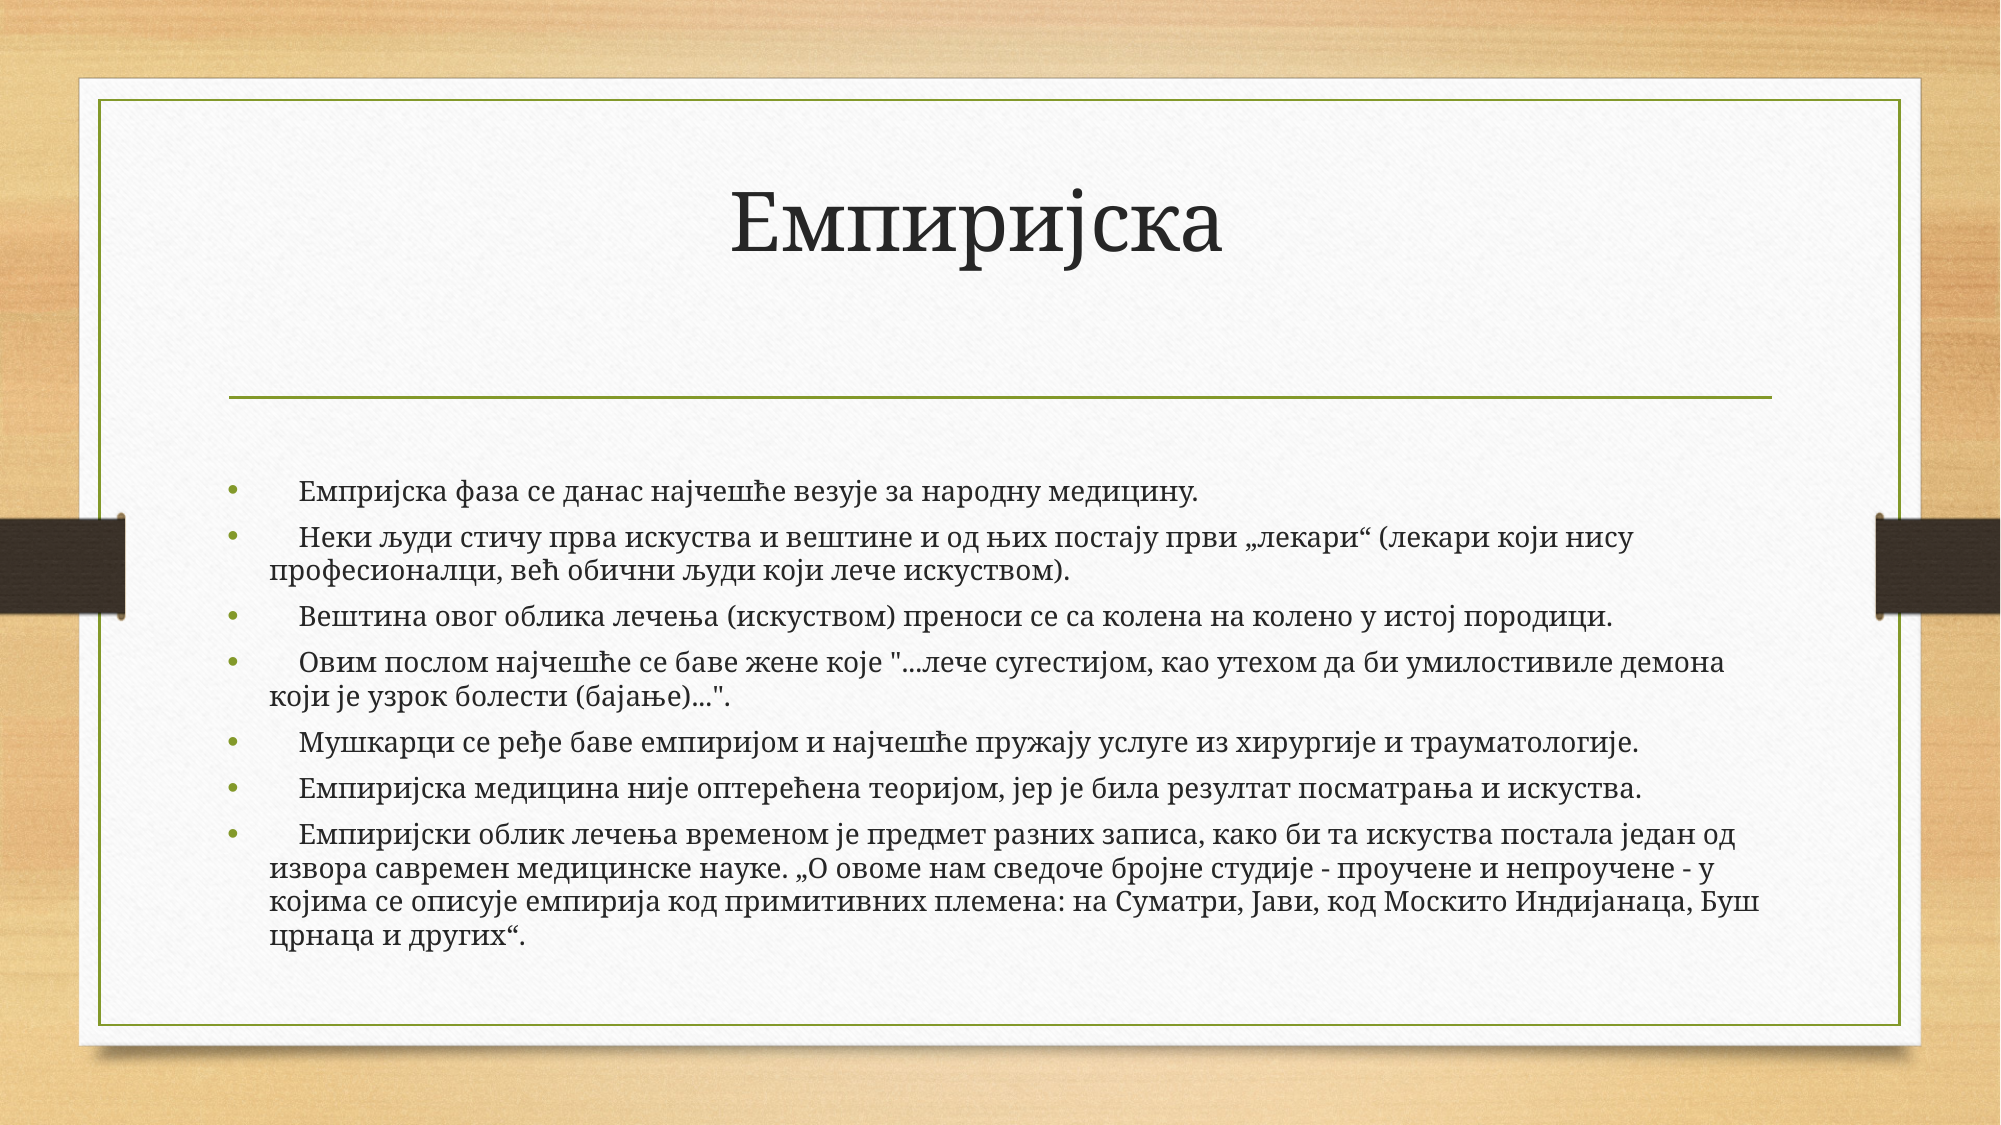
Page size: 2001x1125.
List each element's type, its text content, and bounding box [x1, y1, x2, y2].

title Емпиријска [212, 161, 1788, 375]
picture [0, 0, 2001, 1125]
list Емпријска фаза се данас најчешће везује за народну медицину. Неки људи стичу прва искуства и вештине и од њих постају први „лекари“ (лекари који нису професионалци, већ обични људи који лече искуством). Вештина овог облика лечења (искуством) преноси се са колена на колено у истој породици. Овим послом најчешће се баве жене које "...лече сугестијом, као утехом да би умилостивиле демона који је узрок болести (бајање)...". Мушкарци се ређе баве емпиријом и најчешће пружају услуге из хирургије и трауматологије. Емпиријска медицина није оптерећена теоријом, јер је била резултат посматрања и искуства. Емпиријски облик лечења временом је предмет разних записа, како би та искуства постала један од извора савремен медицинске науке. „О овоме нам сведоче бројне студије - проучене и непроучене - у којима се описује емпирија код примитивних племена: на Суматри, Јави, код Москито Индијанаца, Буш црнаца и других“. [212, 419, 1788, 964]
